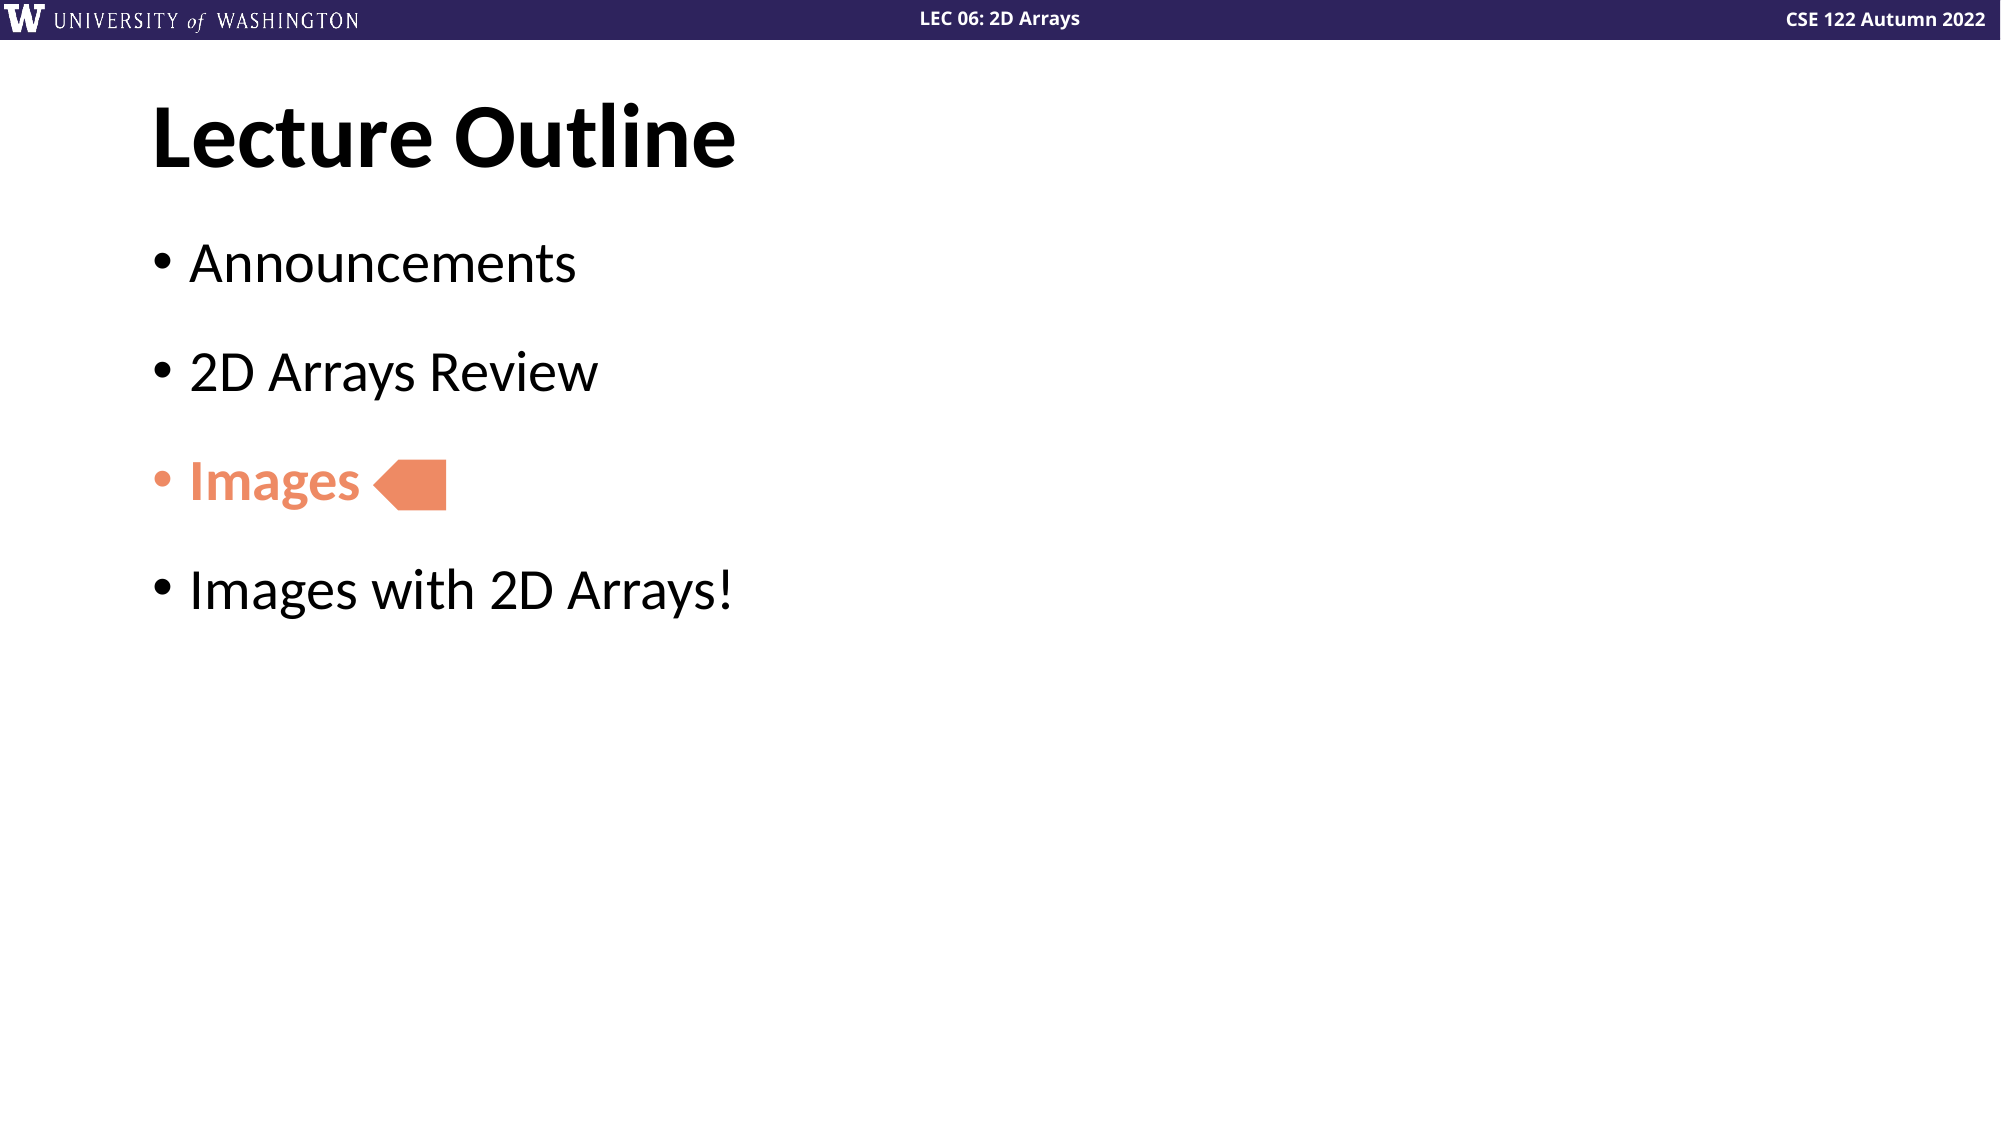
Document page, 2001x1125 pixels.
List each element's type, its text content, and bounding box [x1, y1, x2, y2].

list Announcements 2D Arrays Review Images Images with 2D Arrays! [137, 224, 1863, 1014]
picture [4, 4, 358, 33]
text_box [371, 458, 448, 512]
title Lecture Outline [137, 74, 1863, 200]
